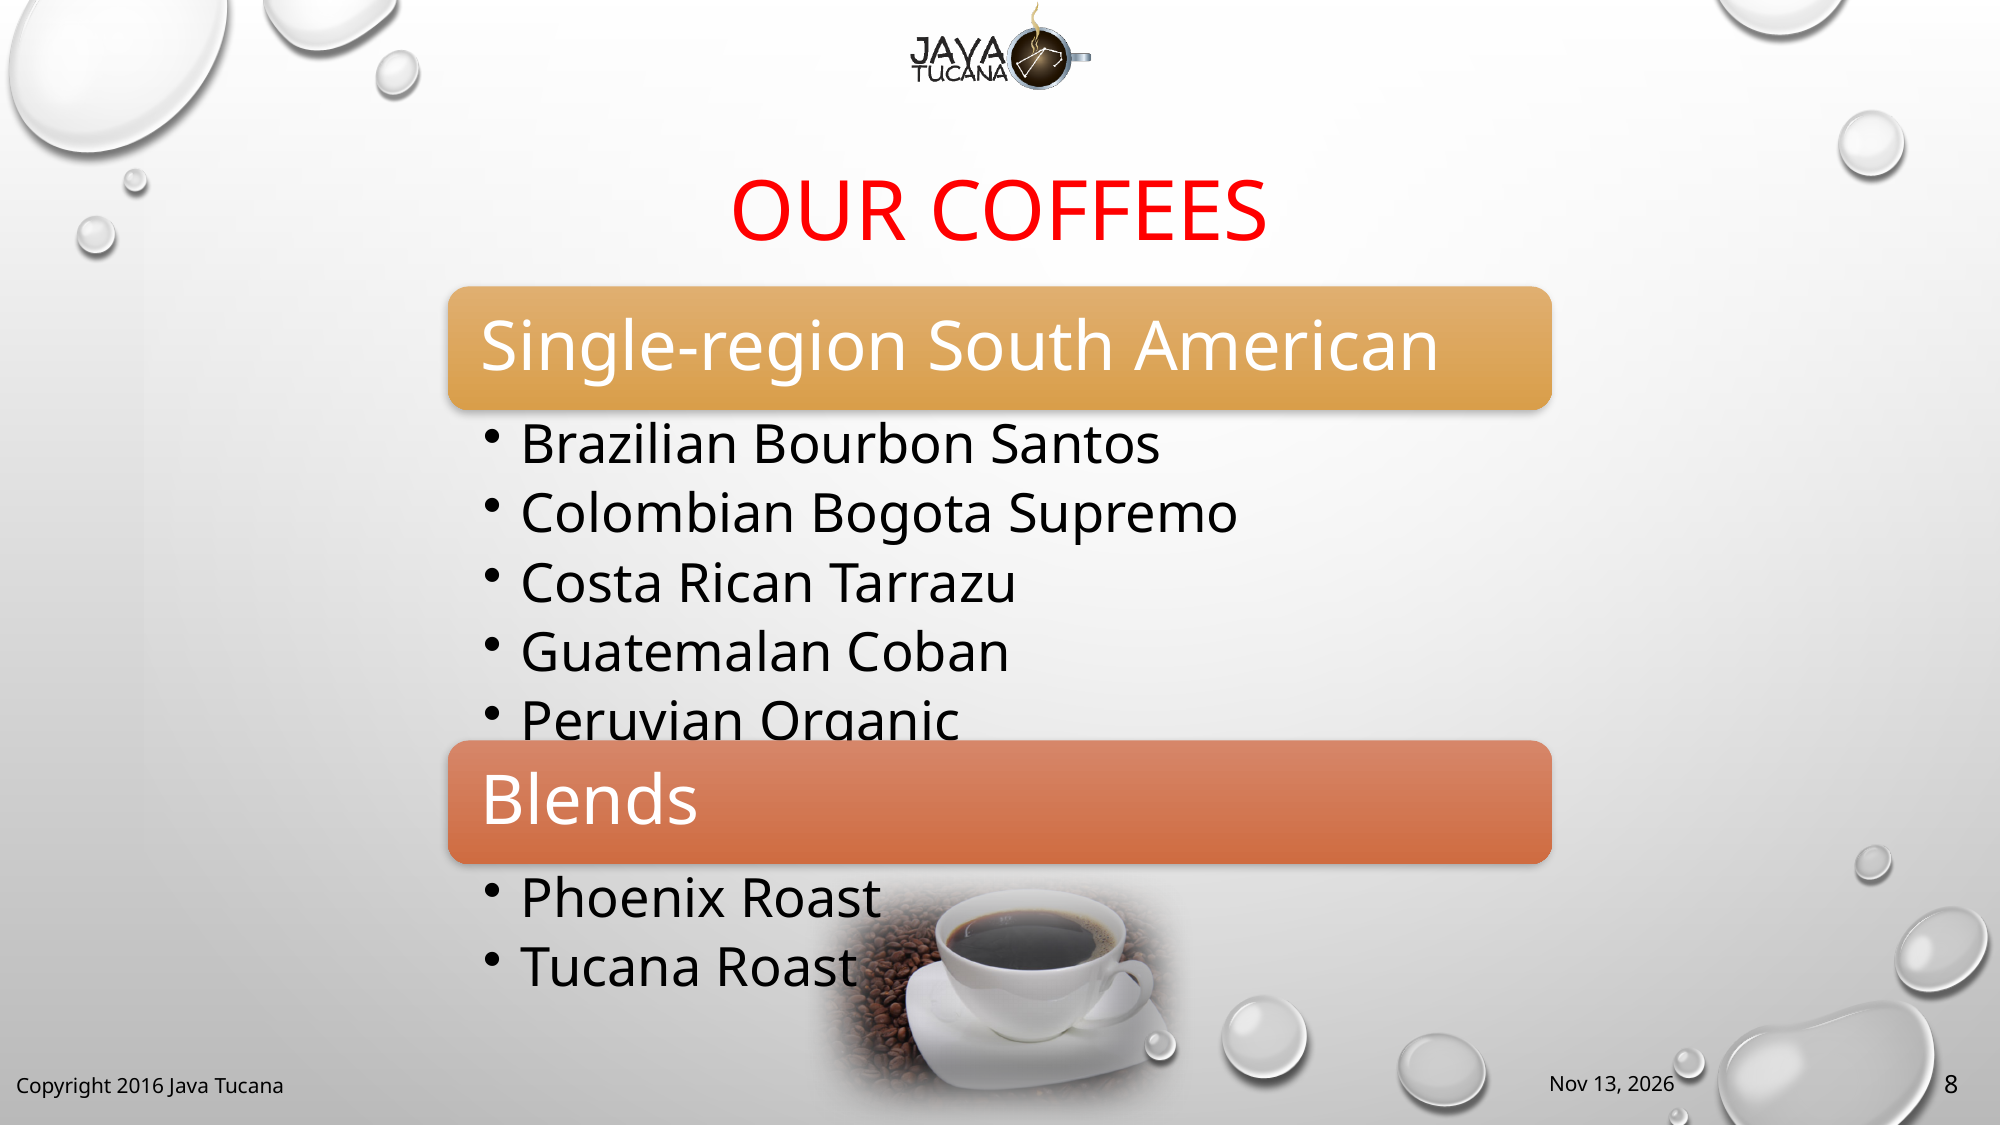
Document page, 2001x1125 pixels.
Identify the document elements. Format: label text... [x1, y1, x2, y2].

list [447, 279, 1553, 1006]
title Our Coffees [149, 101, 1851, 327]
slide_number 8 [1848, 1055, 1974, 1116]
footer Copyright 2016 Java Tucana [1, 1055, 1096, 1116]
picture [0, 0, 2001, 1125]
slide_number 26-Mar-16 [1239, 1055, 1690, 1116]
